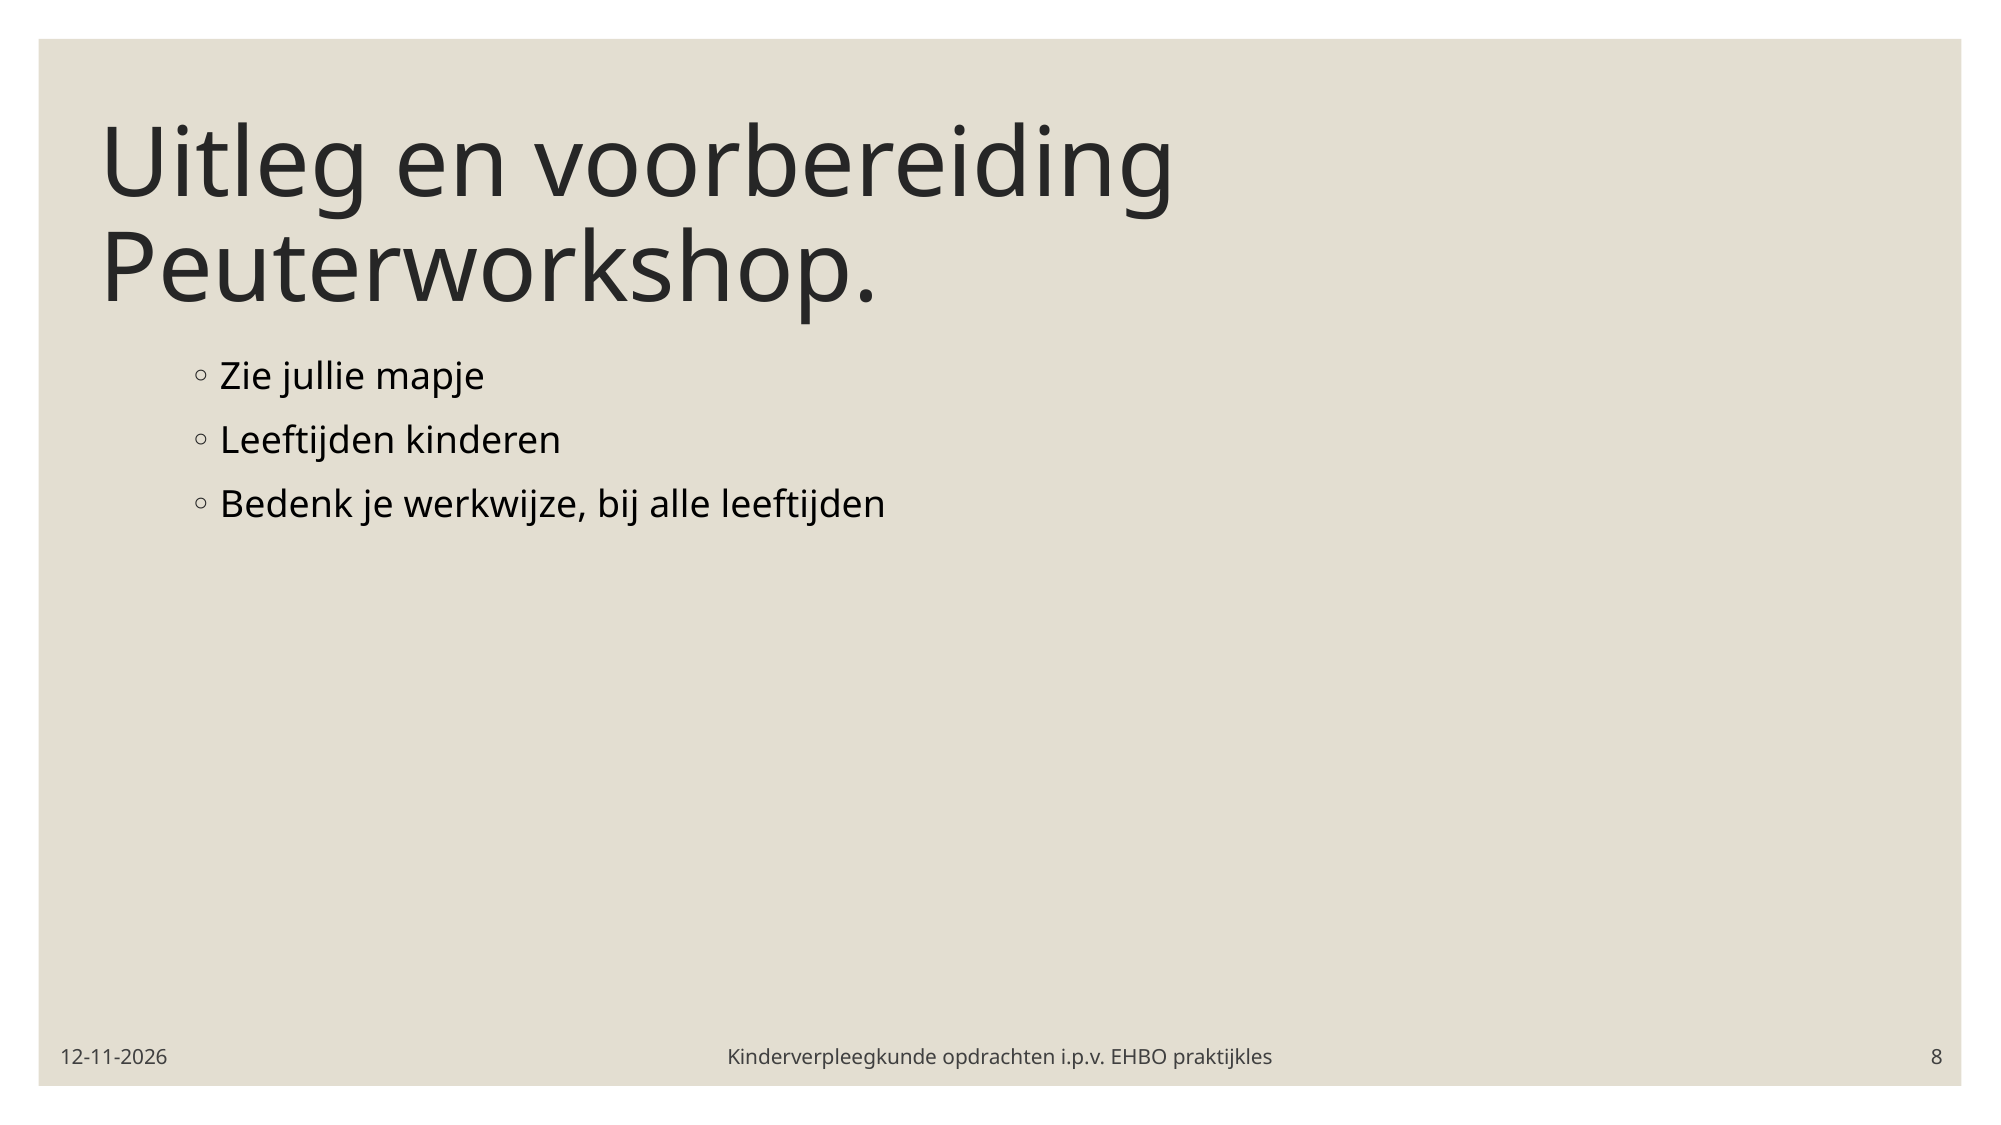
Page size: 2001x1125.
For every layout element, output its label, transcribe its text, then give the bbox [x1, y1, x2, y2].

footer Kinderverpleegkunde opdrachten i.p.v. EHBO praktijkles [572, 1034, 1428, 1080]
title Uitleg en voorbereiding Peuterworkshop. [84, 105, 1925, 331]
list Zie jullie mapje Leeftijden kinderen Bedenk je werkwijze, bij alle leeftijden [174, 345, 1825, 990]
slide_number 8 [1717, 1034, 1958, 1080]
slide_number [45, 1034, 495, 1080]
